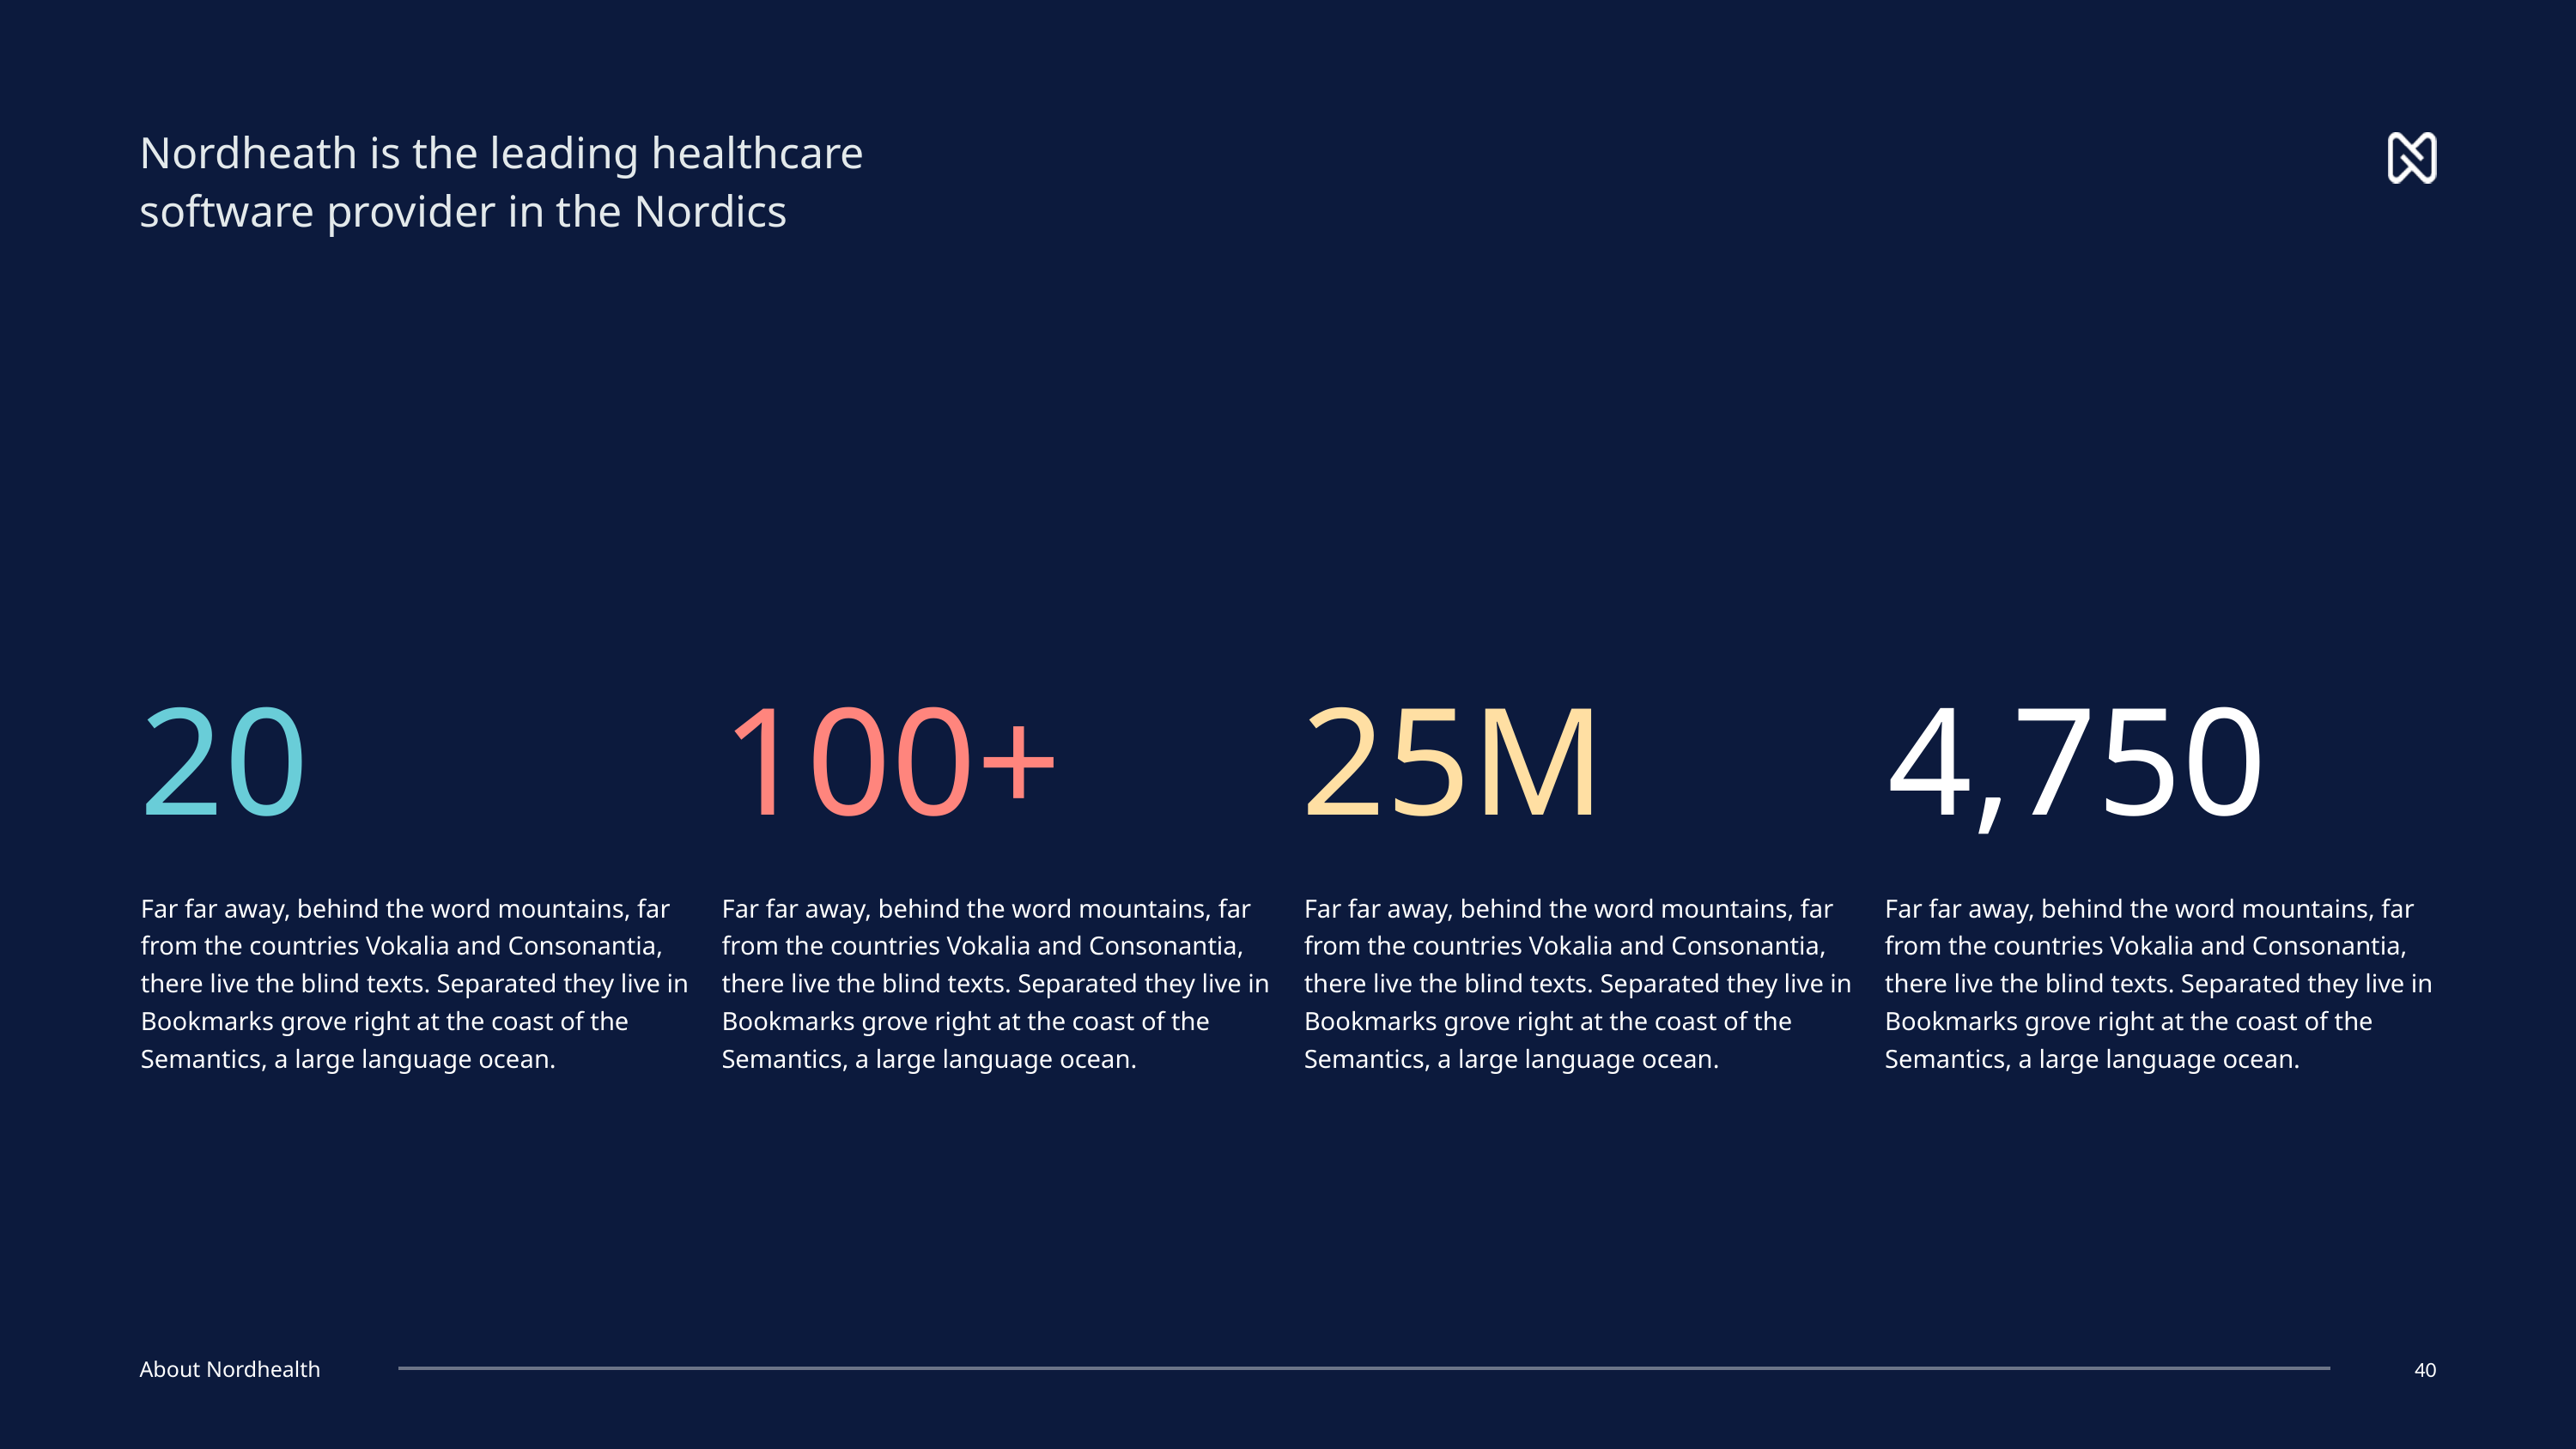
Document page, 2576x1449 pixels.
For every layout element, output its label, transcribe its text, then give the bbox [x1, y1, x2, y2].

text_box Far far away, behind the word mountains, far from the countries Vokalia and Consonantia, there live the blind texts. Separated they live in Bookmarks grove right at the coast of the Semantics, a large language ocean. [721, 885, 1303, 1074]
text_box 25M [1301, 657, 1881, 846]
text_box 4,750 [1887, 657, 2466, 846]
text_box Far far away, behind the word mountains, far from the countries Vokalia and Consonantia, there live the blind texts. Separated they live in Bookmarks grove right at the coast of the Semantics, a large language ocean. [1303, 885, 1885, 1074]
text_box 100+ [721, 657, 1301, 846]
text_box Nordheath is the leading healthcare software provider in the Nordics [139, 118, 1013, 236]
text_box Far far away, behind the word mountains, far from the countries Vokalia and Consonantia, there live the blind texts. Separated they live in Bookmarks grove right at the coast of the Semantics, a large language ocean. [140, 885, 721, 1074]
text_box Far far away, behind the word mountains, far from the countries Vokalia and Consonantia, there live the blind texts. Separated they live in Bookmarks grove right at the coast of the Semantics, a large language ocean. [1885, 885, 2466, 1074]
text_box About Nordhealth [139, 1343, 433, 1382]
picture [2388, 132, 2437, 184]
text_box 40 [2150, 1343, 2437, 1382]
text_box 20 [139, 657, 721, 846]
picture [398, 1367, 2330, 1370]
